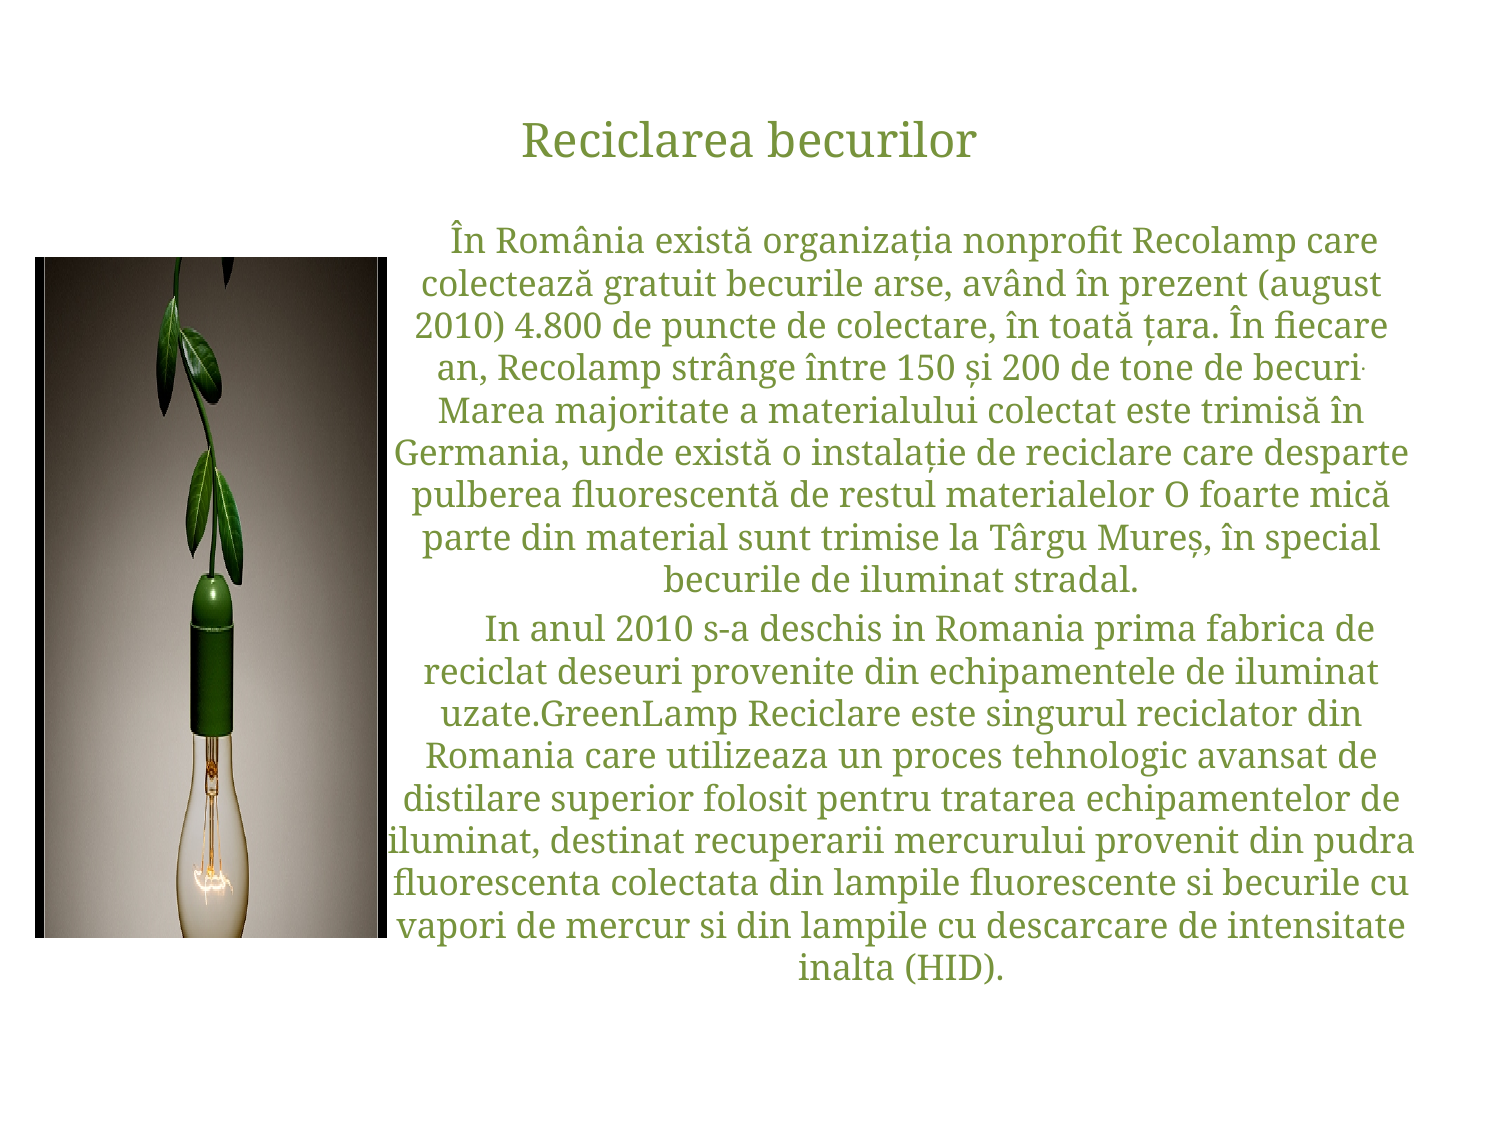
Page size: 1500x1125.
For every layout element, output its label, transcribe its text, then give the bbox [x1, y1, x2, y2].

list În România există organizația nonprofit Recolamp care colectează gratuit becurile arse, având în prezent (august 2010) 4.800 de puncte de colectare, în toată țara. În fiecare an, Recolamp strânge între 150 și 200 de tone de becuri. Marea majoritate a materialului colectat este trimisă în Germania, unde există o instalație de reciclare care desparte pulberea fluorescentă de restul materialelor O foarte mică parte din material sunt trimise la Târgu Mureș, în special becurile de iluminat stradal. In anul 2010 s-a deschis in Romania prima fabrica de reciclat deseuri provenite din echipamentele de iluminat uzate.GreenLamp Reciclare este singurul reciclator din Romania care utilizeaza un proces tehnologic avansat de distilare superior folosit pentru tratarea echipamentelor de iluminat, destinat recuperarii mercurului provenit din pudra fluorescenta colectata din lampile fluorescente si becurile cu vapori de mercur si din lampile cu descarcare de intensitate inalta (HID). [316, 210, 1432, 1012]
title Reciclarea becurilor [75, 45, 1425, 233]
picture [34, 257, 387, 938]
